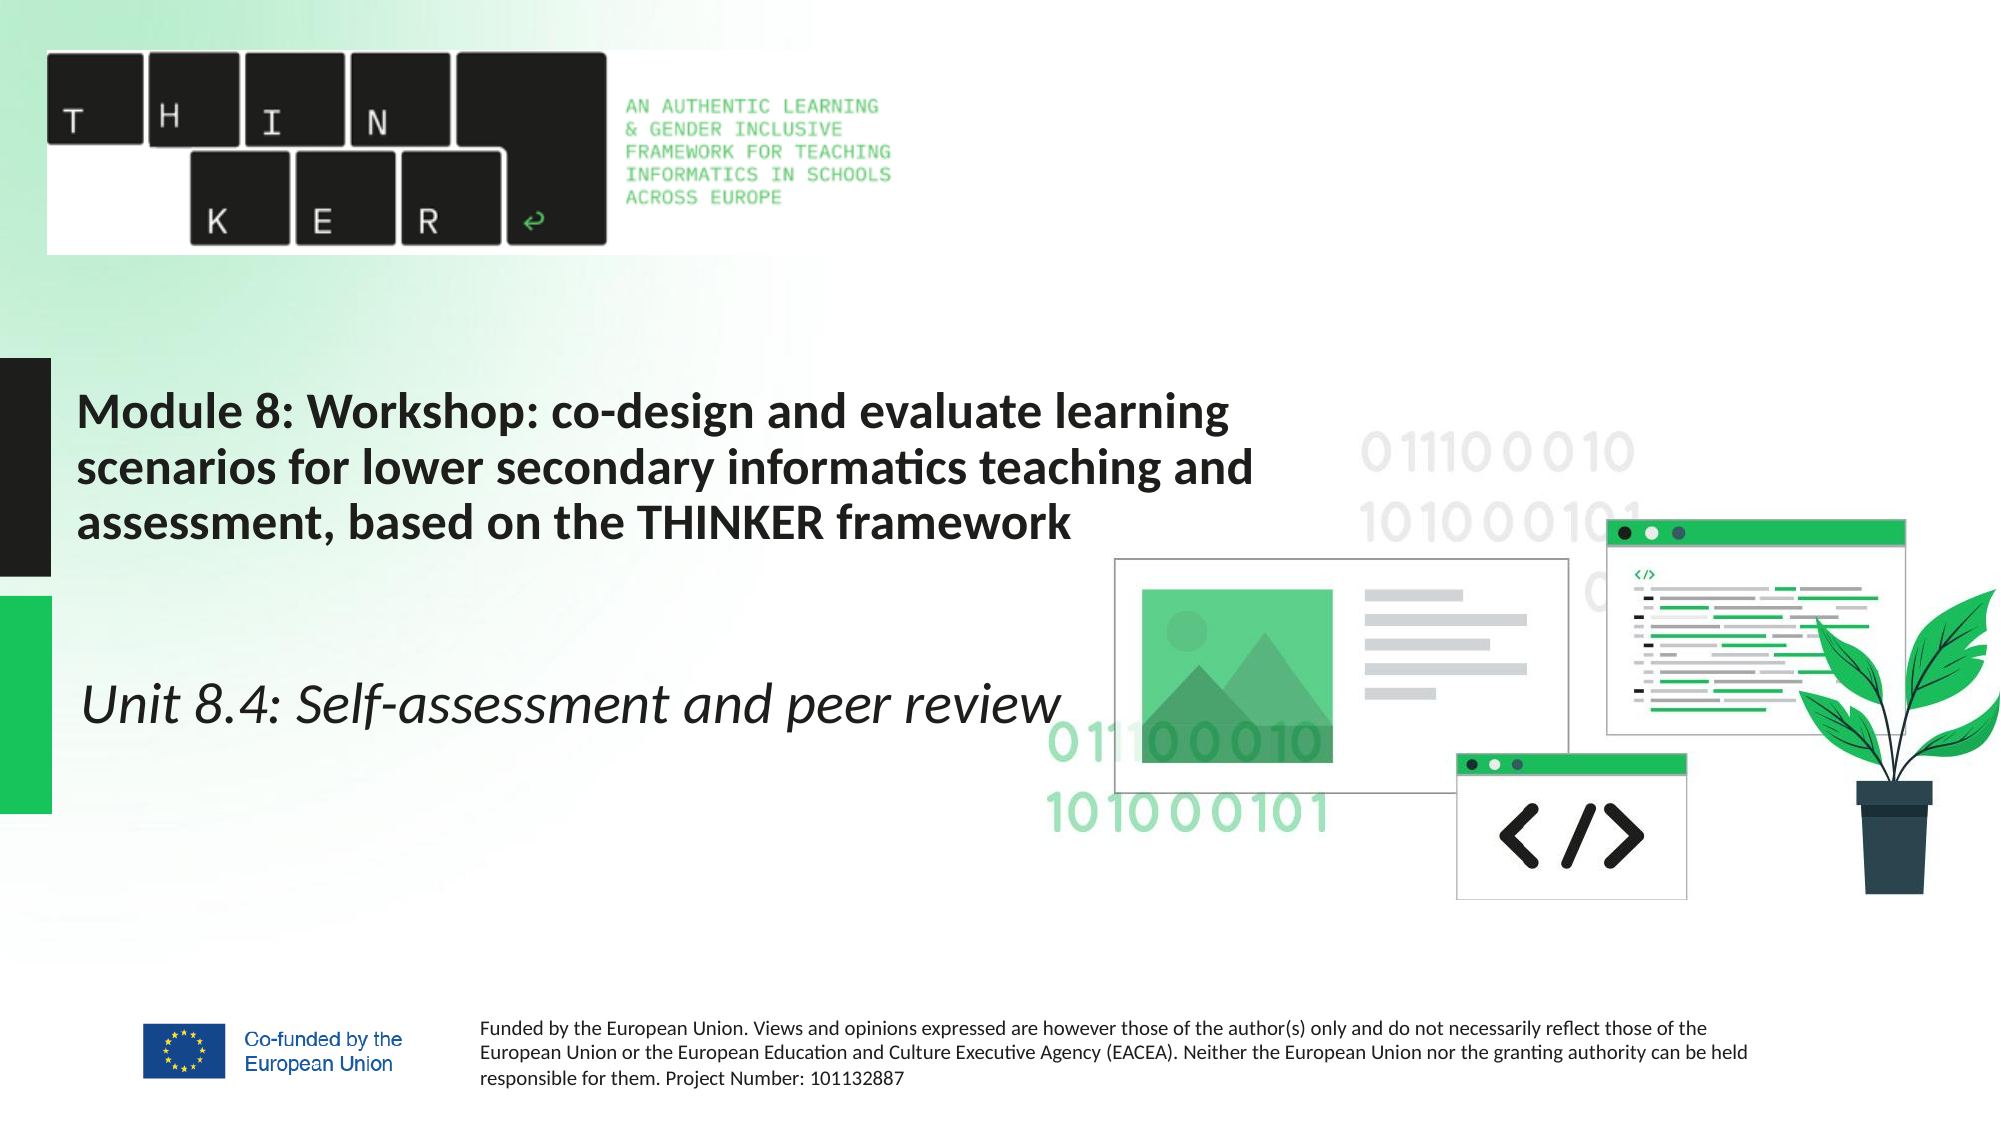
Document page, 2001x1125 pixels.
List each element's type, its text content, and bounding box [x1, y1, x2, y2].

subtitle Unit 8.4: Self-assessment and peer review [65, 599, 1197, 812]
picture [0, 0, 907, 1125]
title Module 8: Workshop: co-design and evaluate learning scenarios for lower secondary informatics teaching and assessment, based on the THINKER framework [61, 358, 1338, 578]
picture [1047, 431, 2000, 900]
